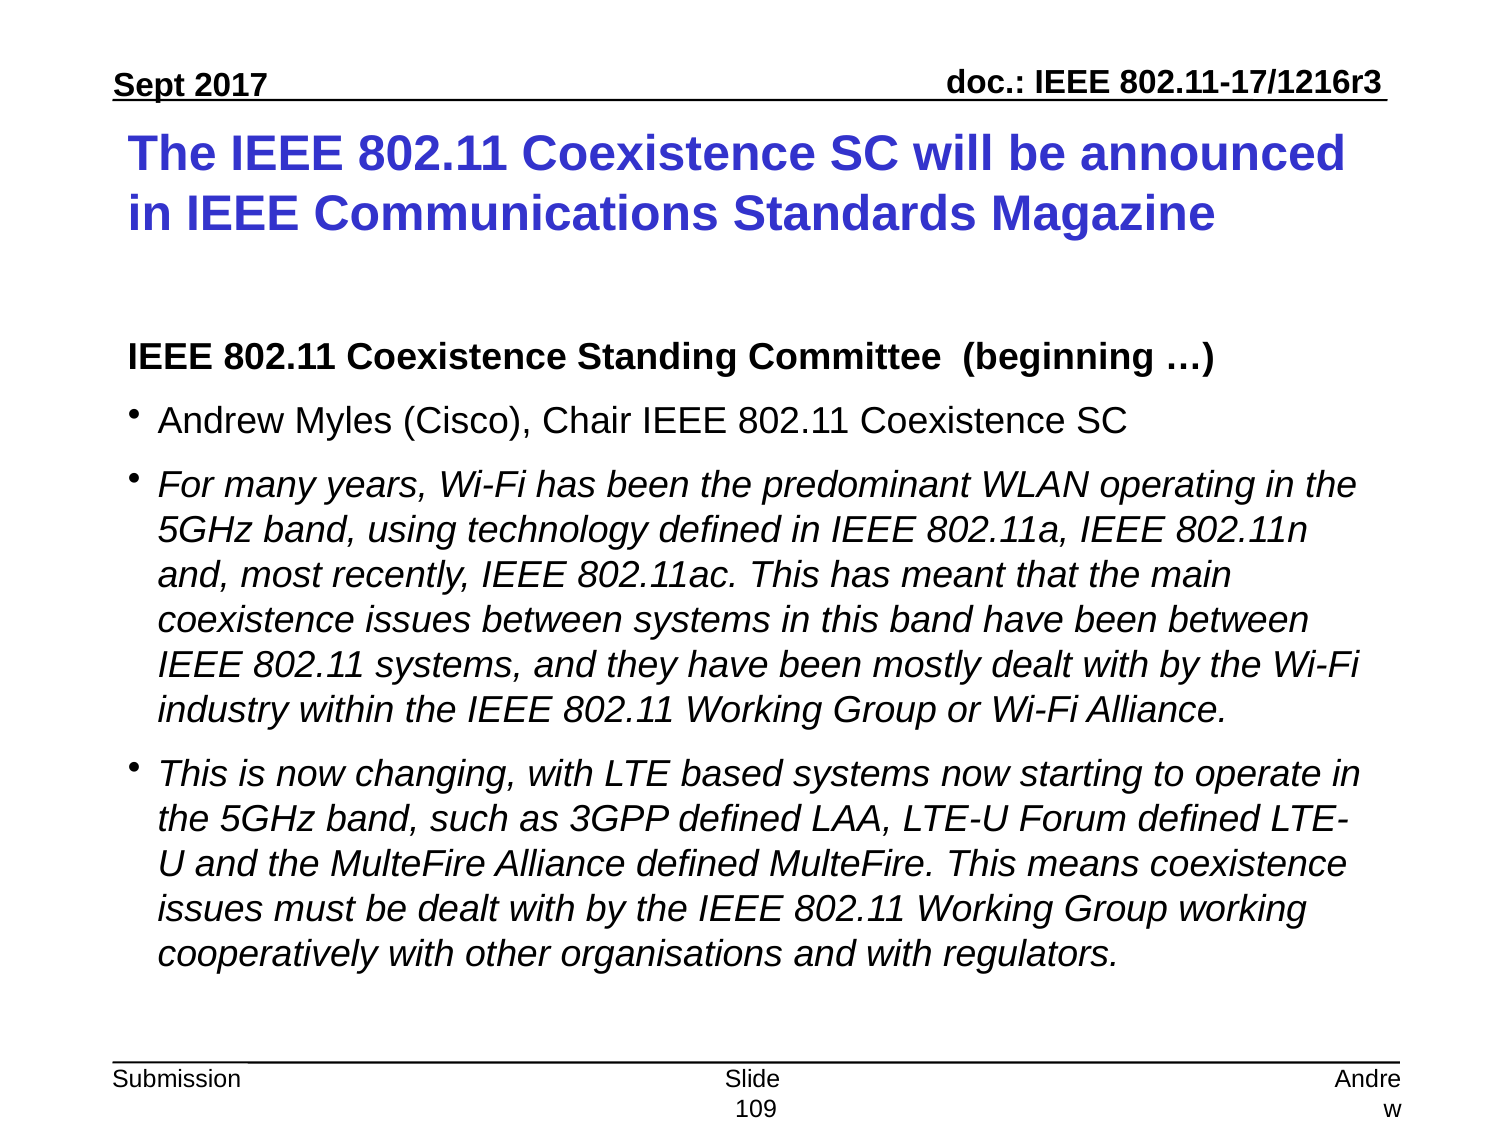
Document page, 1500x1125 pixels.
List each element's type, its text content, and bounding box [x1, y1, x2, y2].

slide_number Slide 109 [709, 1061, 803, 1093]
list IEEE 802.11 Coexistence Standing Committee (beginning …) Andrew Myles (Cisco), Chair IEEE 802.11 Coexistence SC For many years, Wi-Fi has been the predominant WLAN operating in the 5GHz band, using technology defined in IEEE 802.11a, IEEE 802.11n and, most recently, IEEE 802.11ac. This has meant that the main coexistence issues between systems in this band have been between IEEE 802.11 systems, and they have been mostly dealt with by the Wi-Fi industry within the IEEE 802.11 Working Group or Wi-Fi Alliance. This is now changing, with LTE based systems now starting to operate in the 5GHz band, such as 3GPP defined LAA, LTE-U Forum defined LTE-U and the MulteFire Alliance defined MulteFire. This means coexistence issues must be dealt with by the IEEE 802.11 Working Group working cooperatively with other organisations and with regulators. [112, 324, 1388, 1000]
title The IEEE 802.11 Coexistence SC will be announced in IEEE Communications Standards Magazine [112, 112, 1388, 288]
footer Andrew Myles, Cisco [1320, 1061, 1402, 1093]
